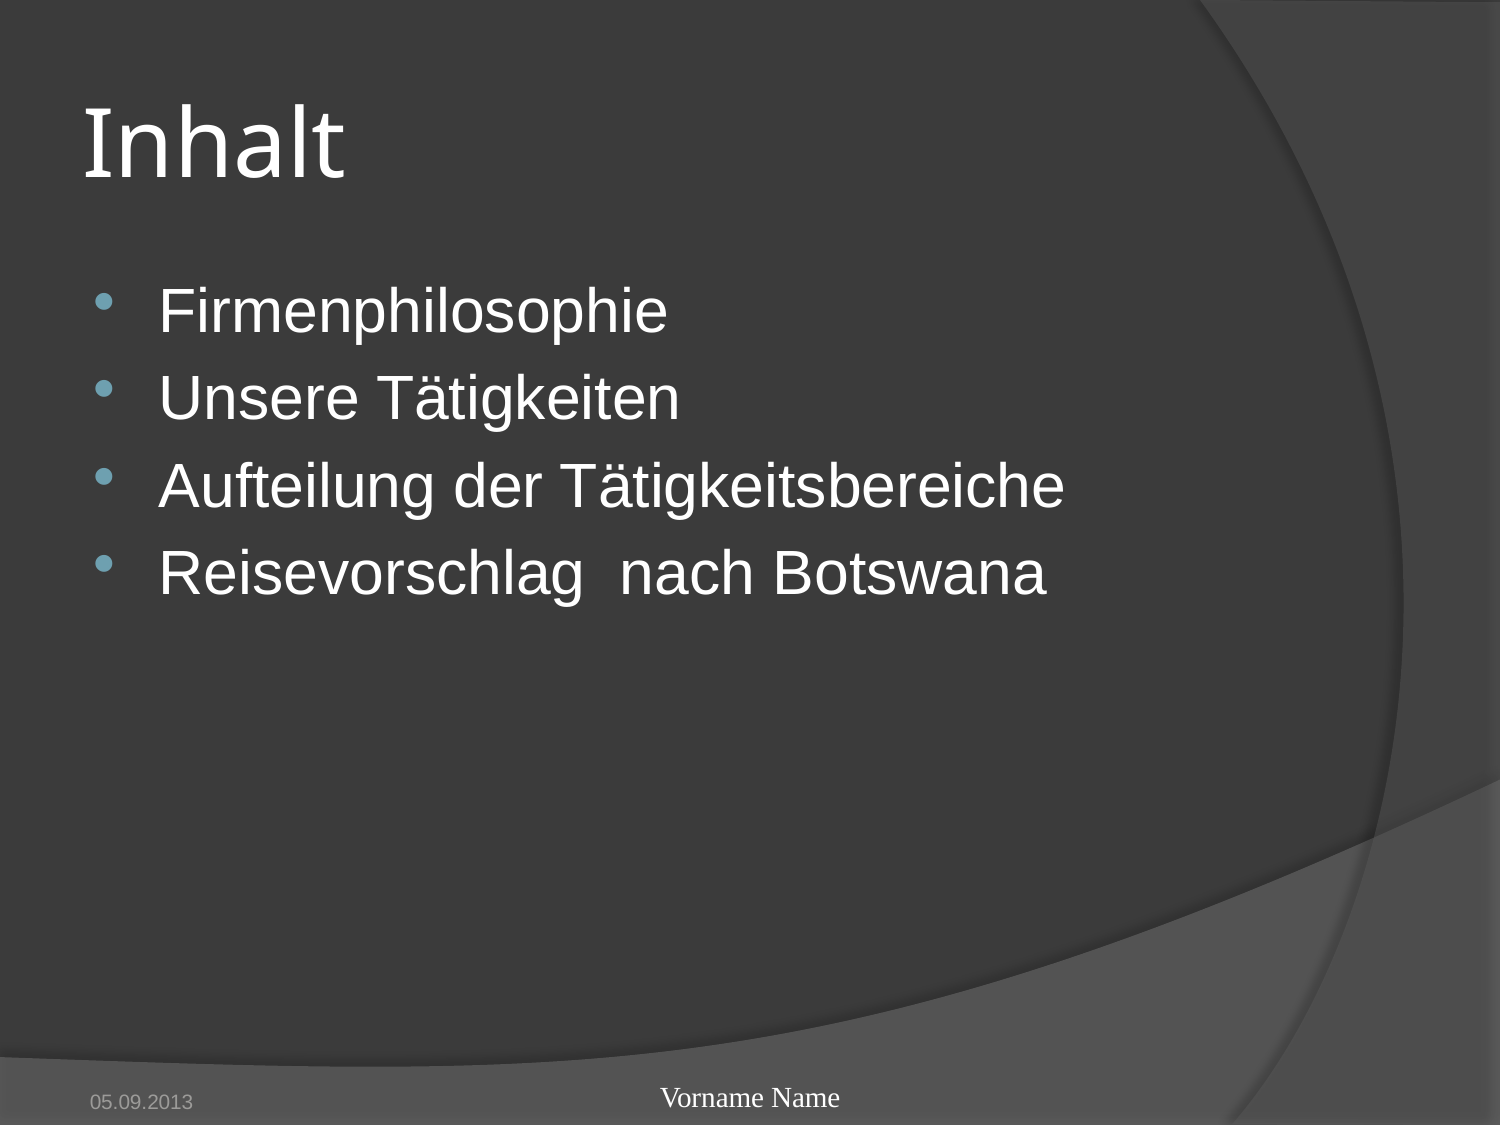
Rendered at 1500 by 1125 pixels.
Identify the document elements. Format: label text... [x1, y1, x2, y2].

list Firmenphilosophie Unsere Tätigkeiten Aufteilung der Tätigkeitsbereiche Reisevorschlag nach Botswana [75, 262, 1300, 1005]
title Inhalt [75, 45, 1300, 233]
footer Vorname Name [512, 1053, 988, 1114]
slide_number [75, 1053, 425, 1114]
